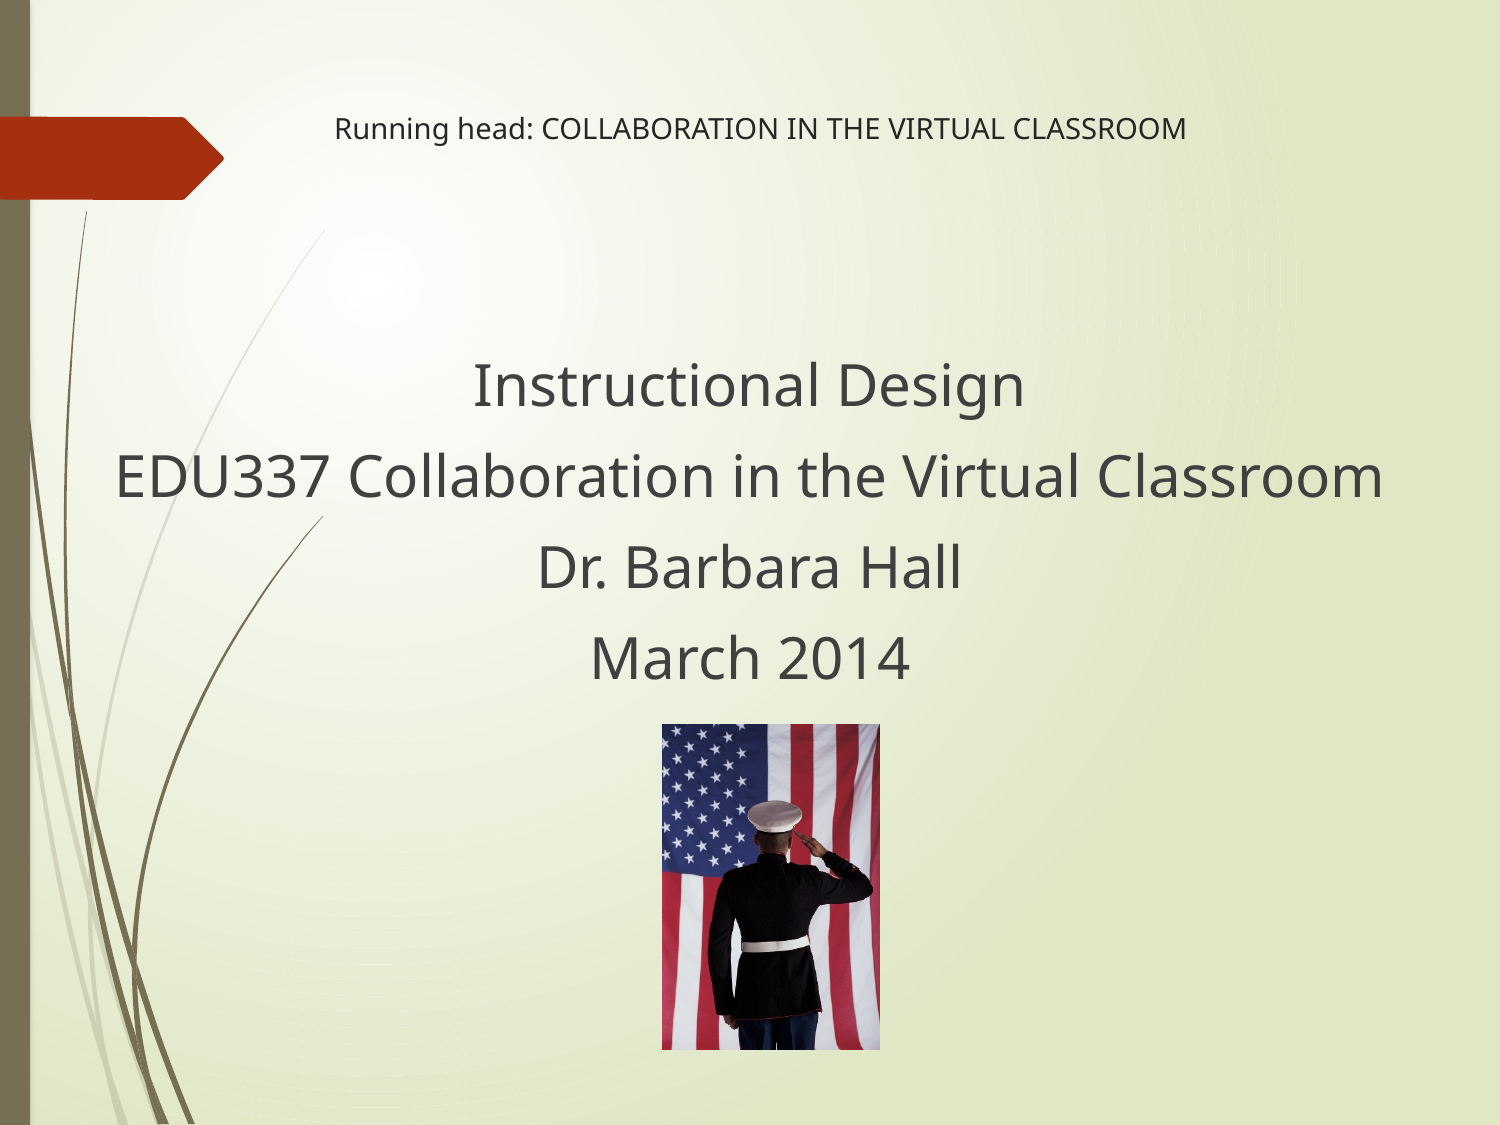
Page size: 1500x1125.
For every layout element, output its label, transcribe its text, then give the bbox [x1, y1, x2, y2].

picture [662, 724, 880, 1051]
list Instructional Design EDU337 Collaboration in the Virtual Classroom Dr. Barbara Hall March 2014 [75, 299, 1425, 1005]
title Running head: COLLABORATION IN THE VIRTUAL CLASSROOM [319, 102, 1400, 299]
